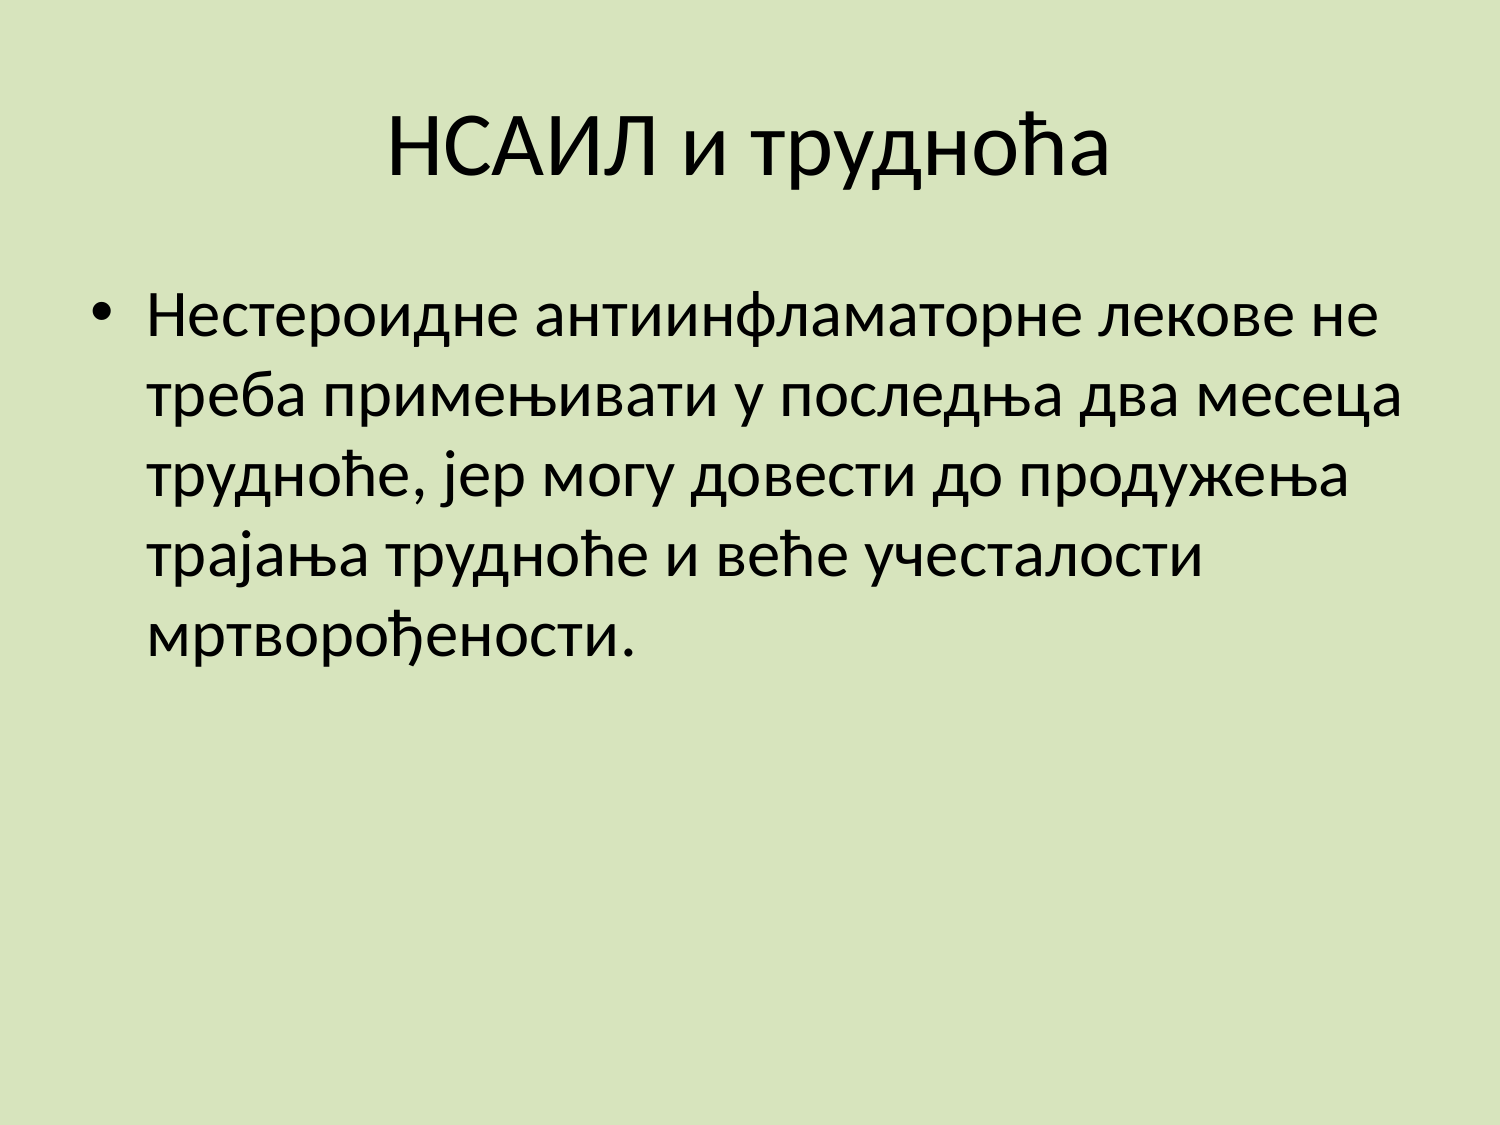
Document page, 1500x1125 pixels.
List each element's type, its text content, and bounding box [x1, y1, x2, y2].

list Нестероидне антиинфламаторне лекове не треба примењивати у последња два месеца трудноће, јер могу довести до продужења трајања трудноће и веће учесталости мртворођености. [74, 262, 1426, 1006]
title НСАИЛ и трудноћа [74, 44, 1426, 233]
